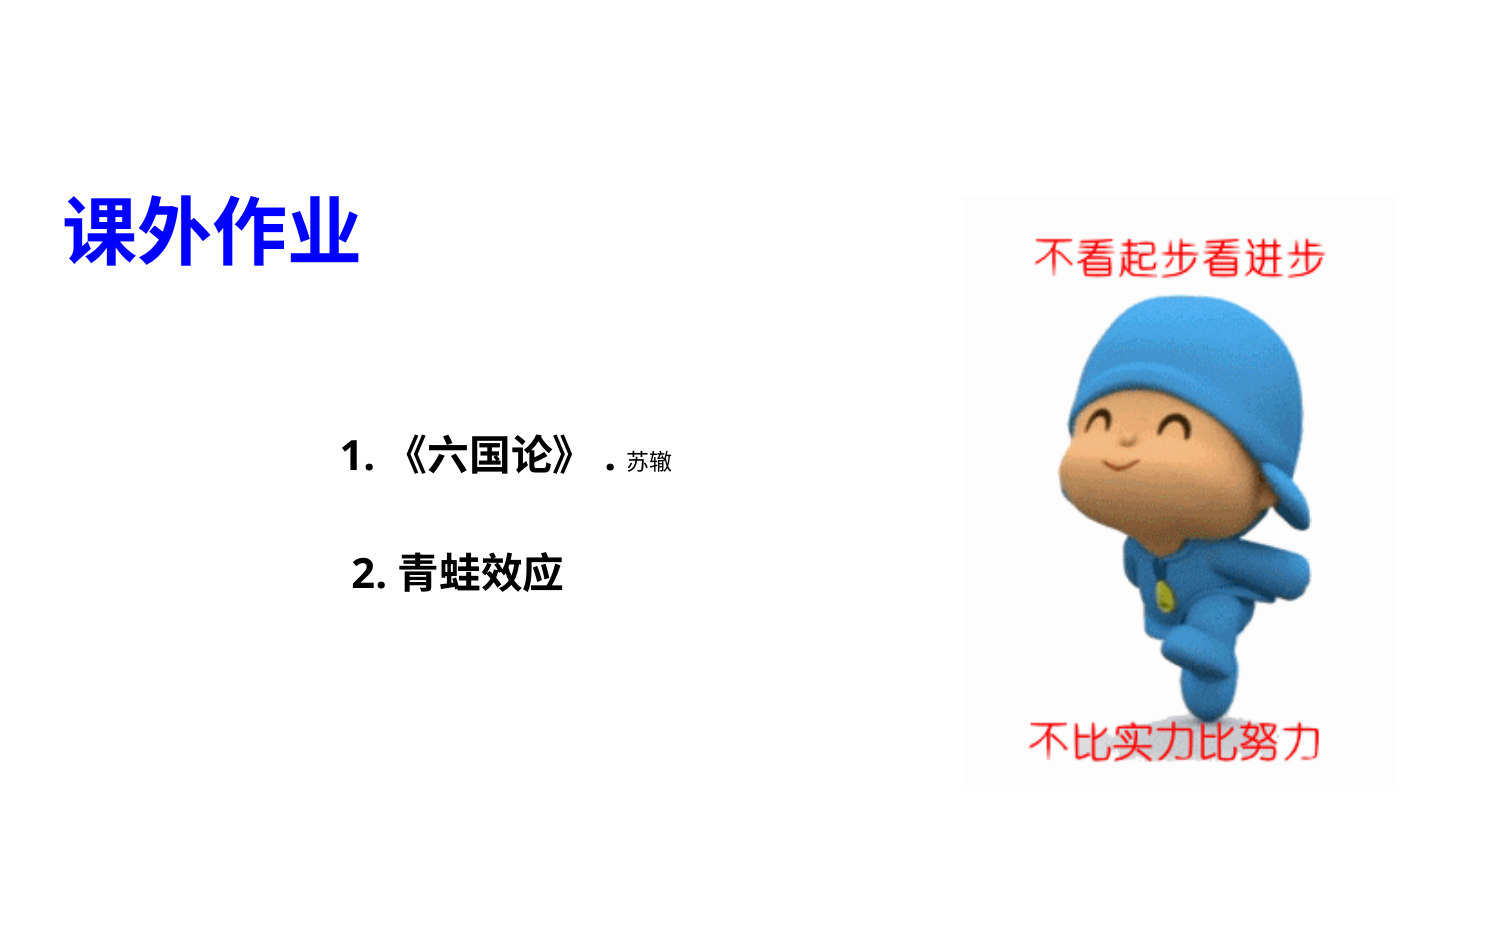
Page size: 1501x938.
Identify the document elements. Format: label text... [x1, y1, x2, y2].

text_box 2.青蛙效应 [336, 539, 727, 605]
text_box 课外作业 [29, 161, 396, 298]
picture [962, 196, 1397, 788]
text_box 1.《六国论》.苏辙 [324, 421, 727, 487]
